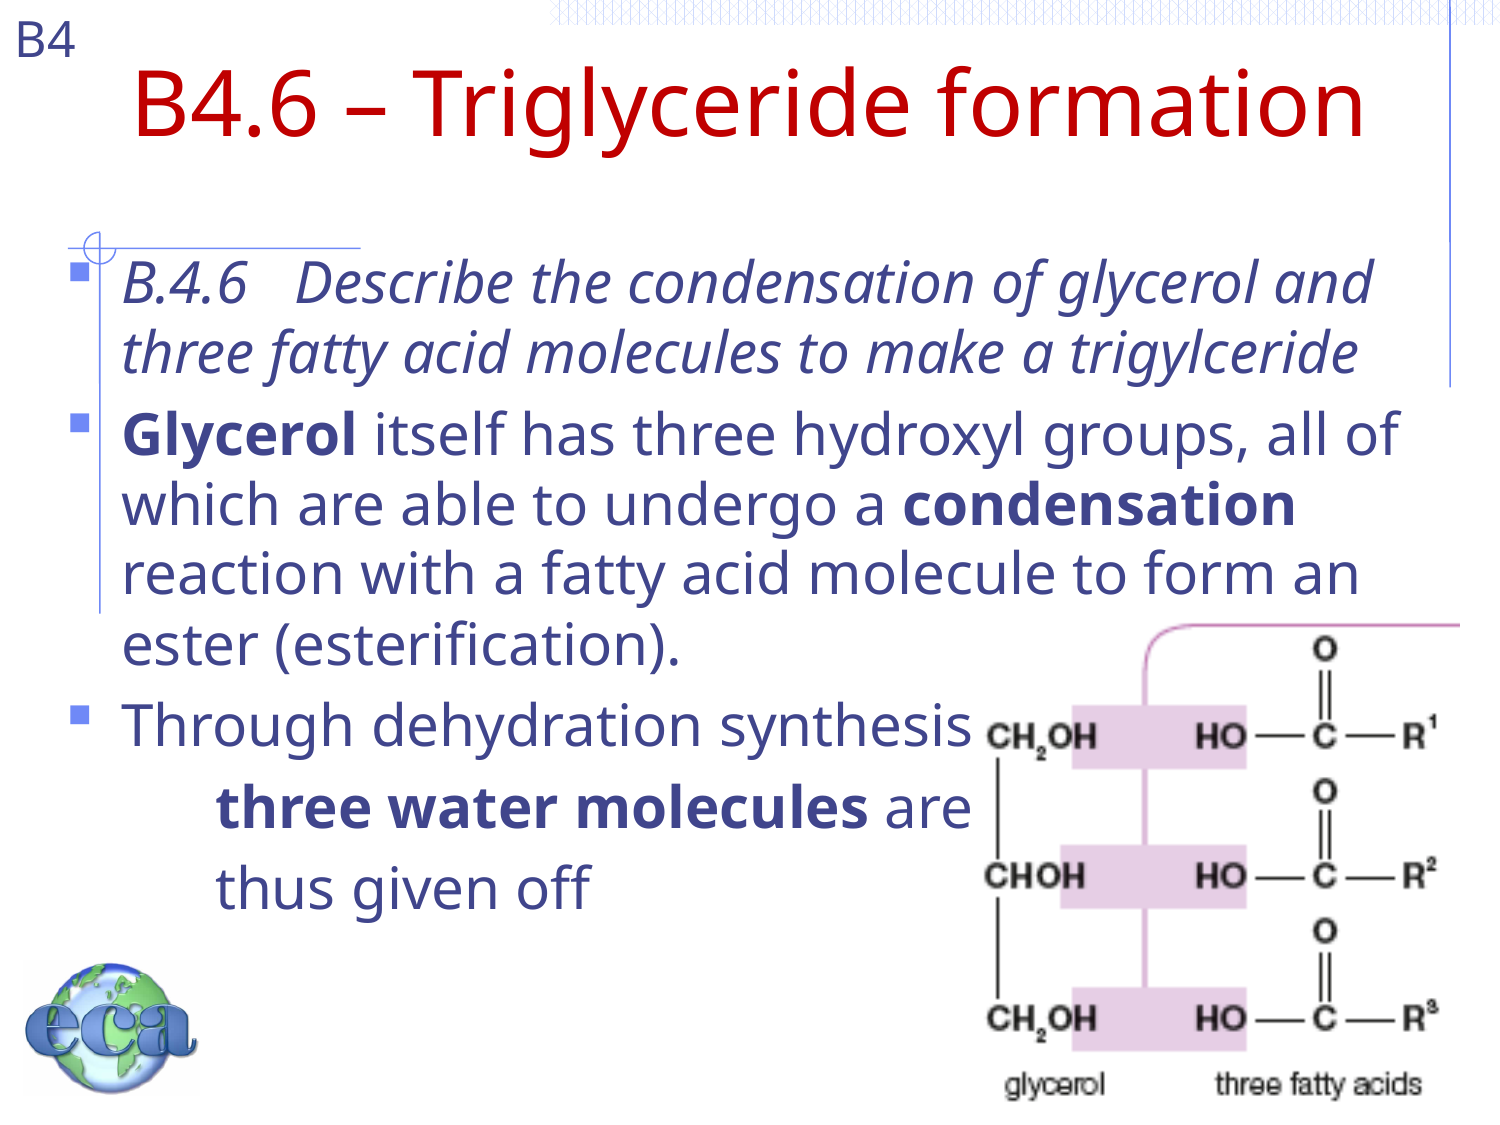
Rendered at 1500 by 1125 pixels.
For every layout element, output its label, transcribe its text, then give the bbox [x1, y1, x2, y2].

list B.4.6 Describe the condensation of glycerol and three fatty acid molecules to make a trigylceride Glycerol itself has three hydroxyl groups, all of which are able to undergo a condensation reaction with a fatty acid molecule to form an ester (esterification). Through dehydration synthesis three water molecules are thus given off [49, 237, 1463, 976]
picture [23, 960, 200, 1096]
picture [974, 616, 1460, 1125]
title B4.6 – Triglyceride formation [37, 24, 1463, 163]
